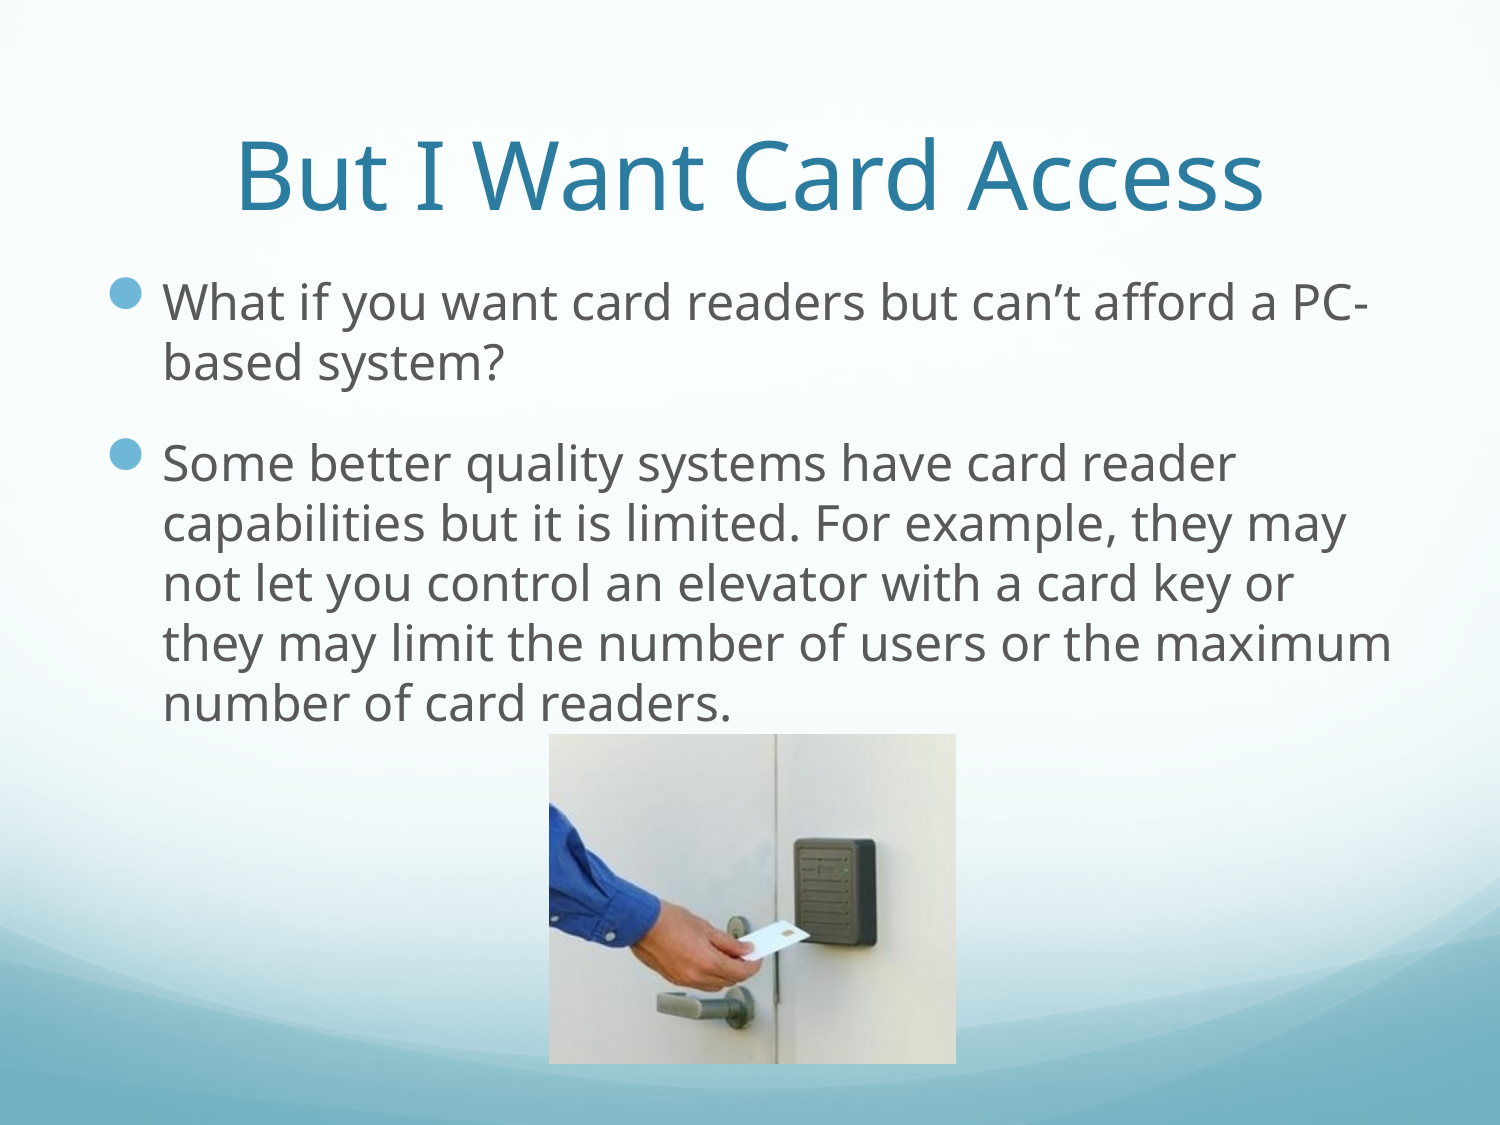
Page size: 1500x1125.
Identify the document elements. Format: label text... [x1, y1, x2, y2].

list What if you want card readers but can’t afford a PC-based system? Some better quality systems have card reader capabilities but it is limited. For example, they may not let you control an elevator with a card key or they may limit the number of users or the maximum number of card readers. [90, 262, 1410, 975]
picture [548, 734, 956, 1064]
title But I Want Card Access [90, 17, 1410, 237]
